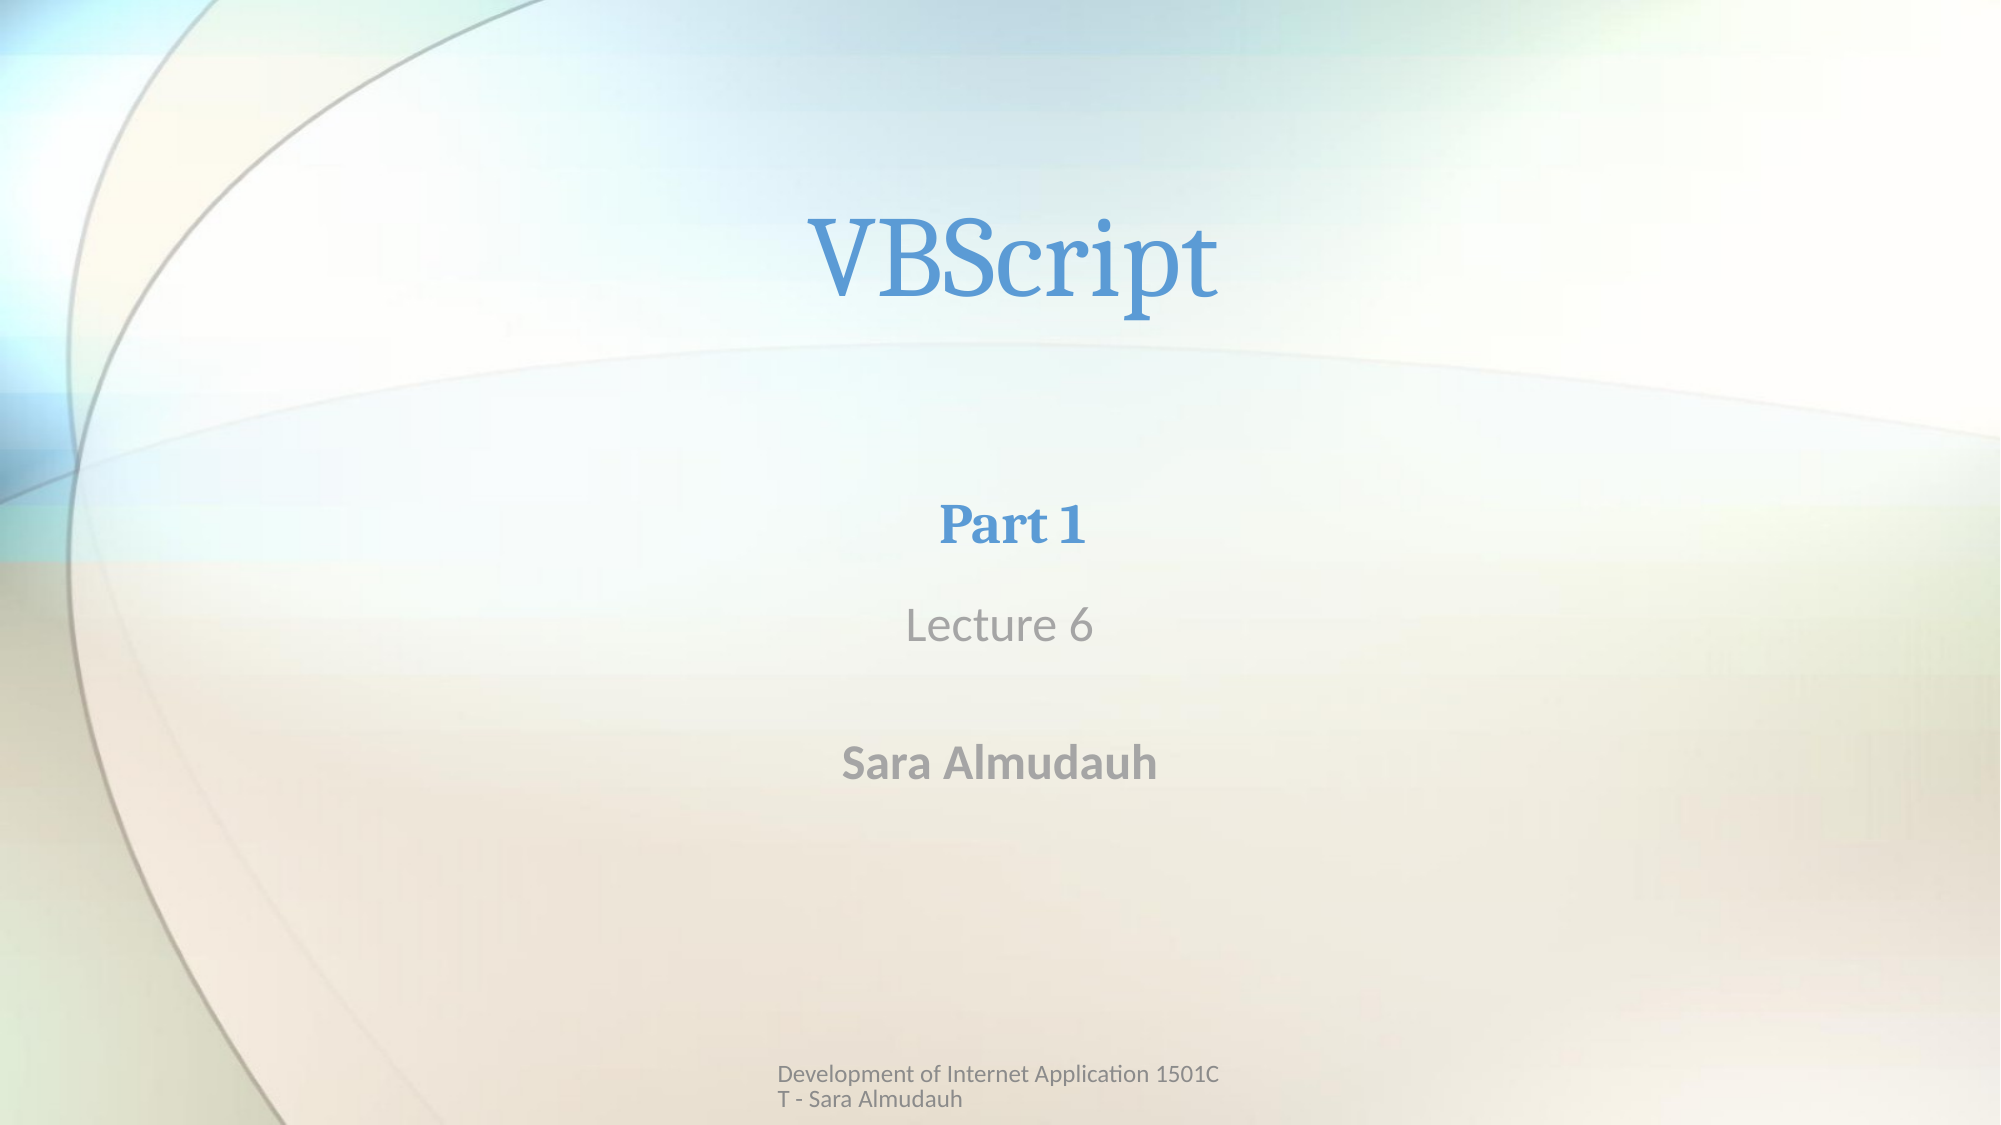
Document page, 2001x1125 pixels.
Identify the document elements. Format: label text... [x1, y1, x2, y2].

subtitle Lecture 6 Sara Almudauh [249, 590, 1750, 863]
footer Development of Internet Application 1501CT - Sara Almudauh [762, 1042, 1238, 1103]
picture [0, 0, 2001, 1125]
title VBScript Part 1 [249, 170, 1777, 563]
